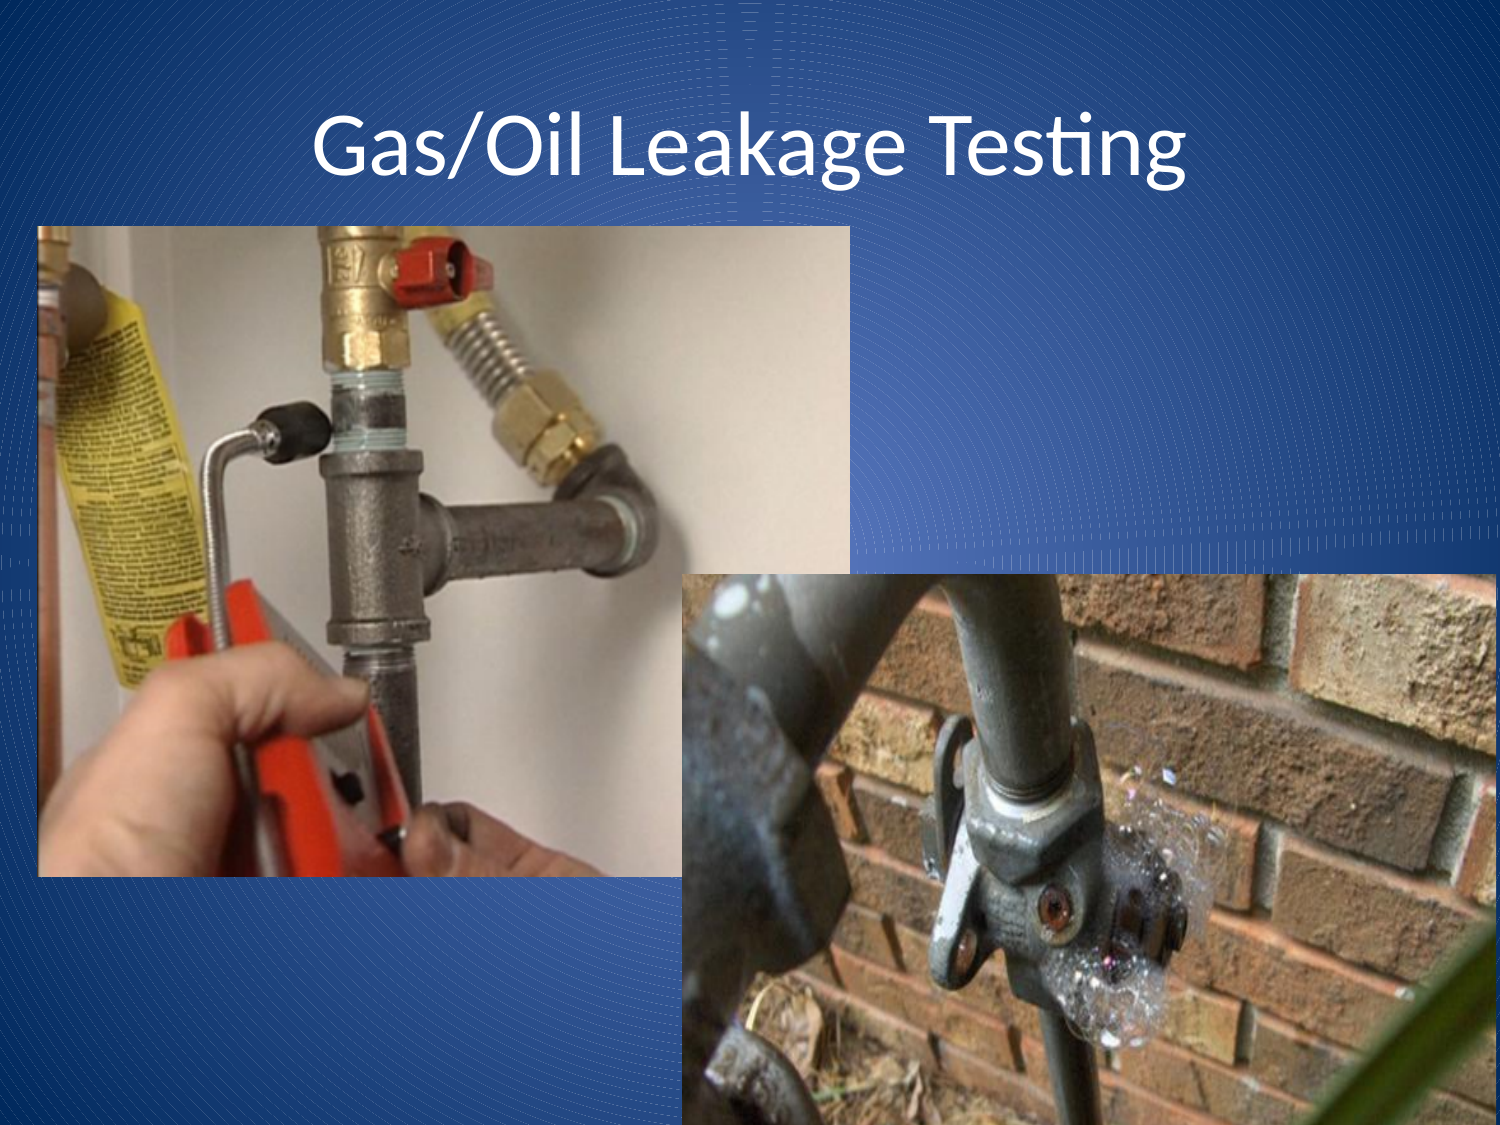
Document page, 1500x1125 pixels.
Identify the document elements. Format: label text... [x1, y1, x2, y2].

title Gas/Oil Leakage Testing [75, 45, 1425, 233]
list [37, 226, 851, 877]
picture [681, 574, 1497, 1125]
